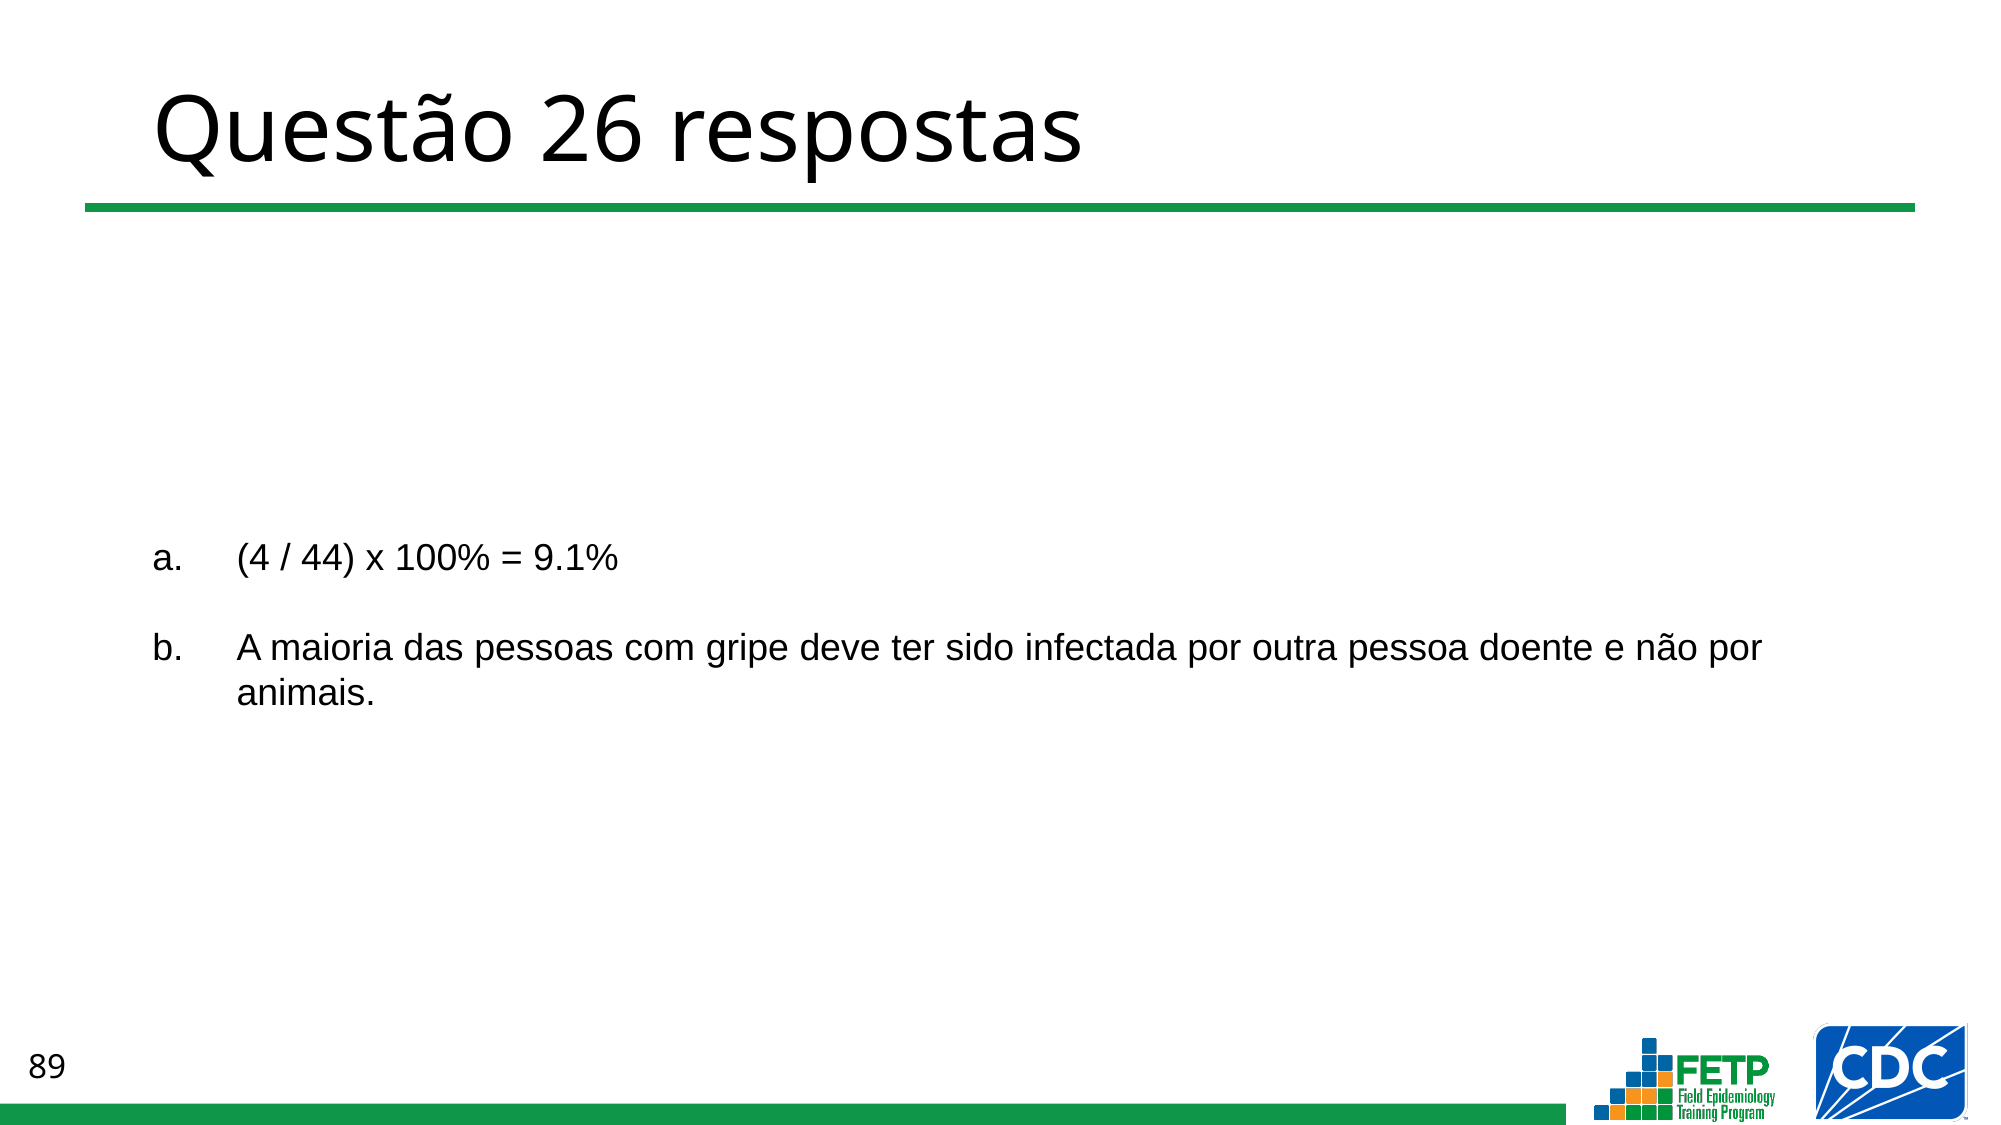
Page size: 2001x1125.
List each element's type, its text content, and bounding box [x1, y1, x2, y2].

list (4 / 44) x 100% = 9.1% A maioria das pessoas com gripe deve ter sido infectada por outra pessoa doente e não por animais. [137, 242, 1778, 1004]
title Questão 26 respostas [137, 75, 1863, 207]
picture [1594, 1038, 1775, 1122]
picture [1813, 1023, 1968, 1122]
